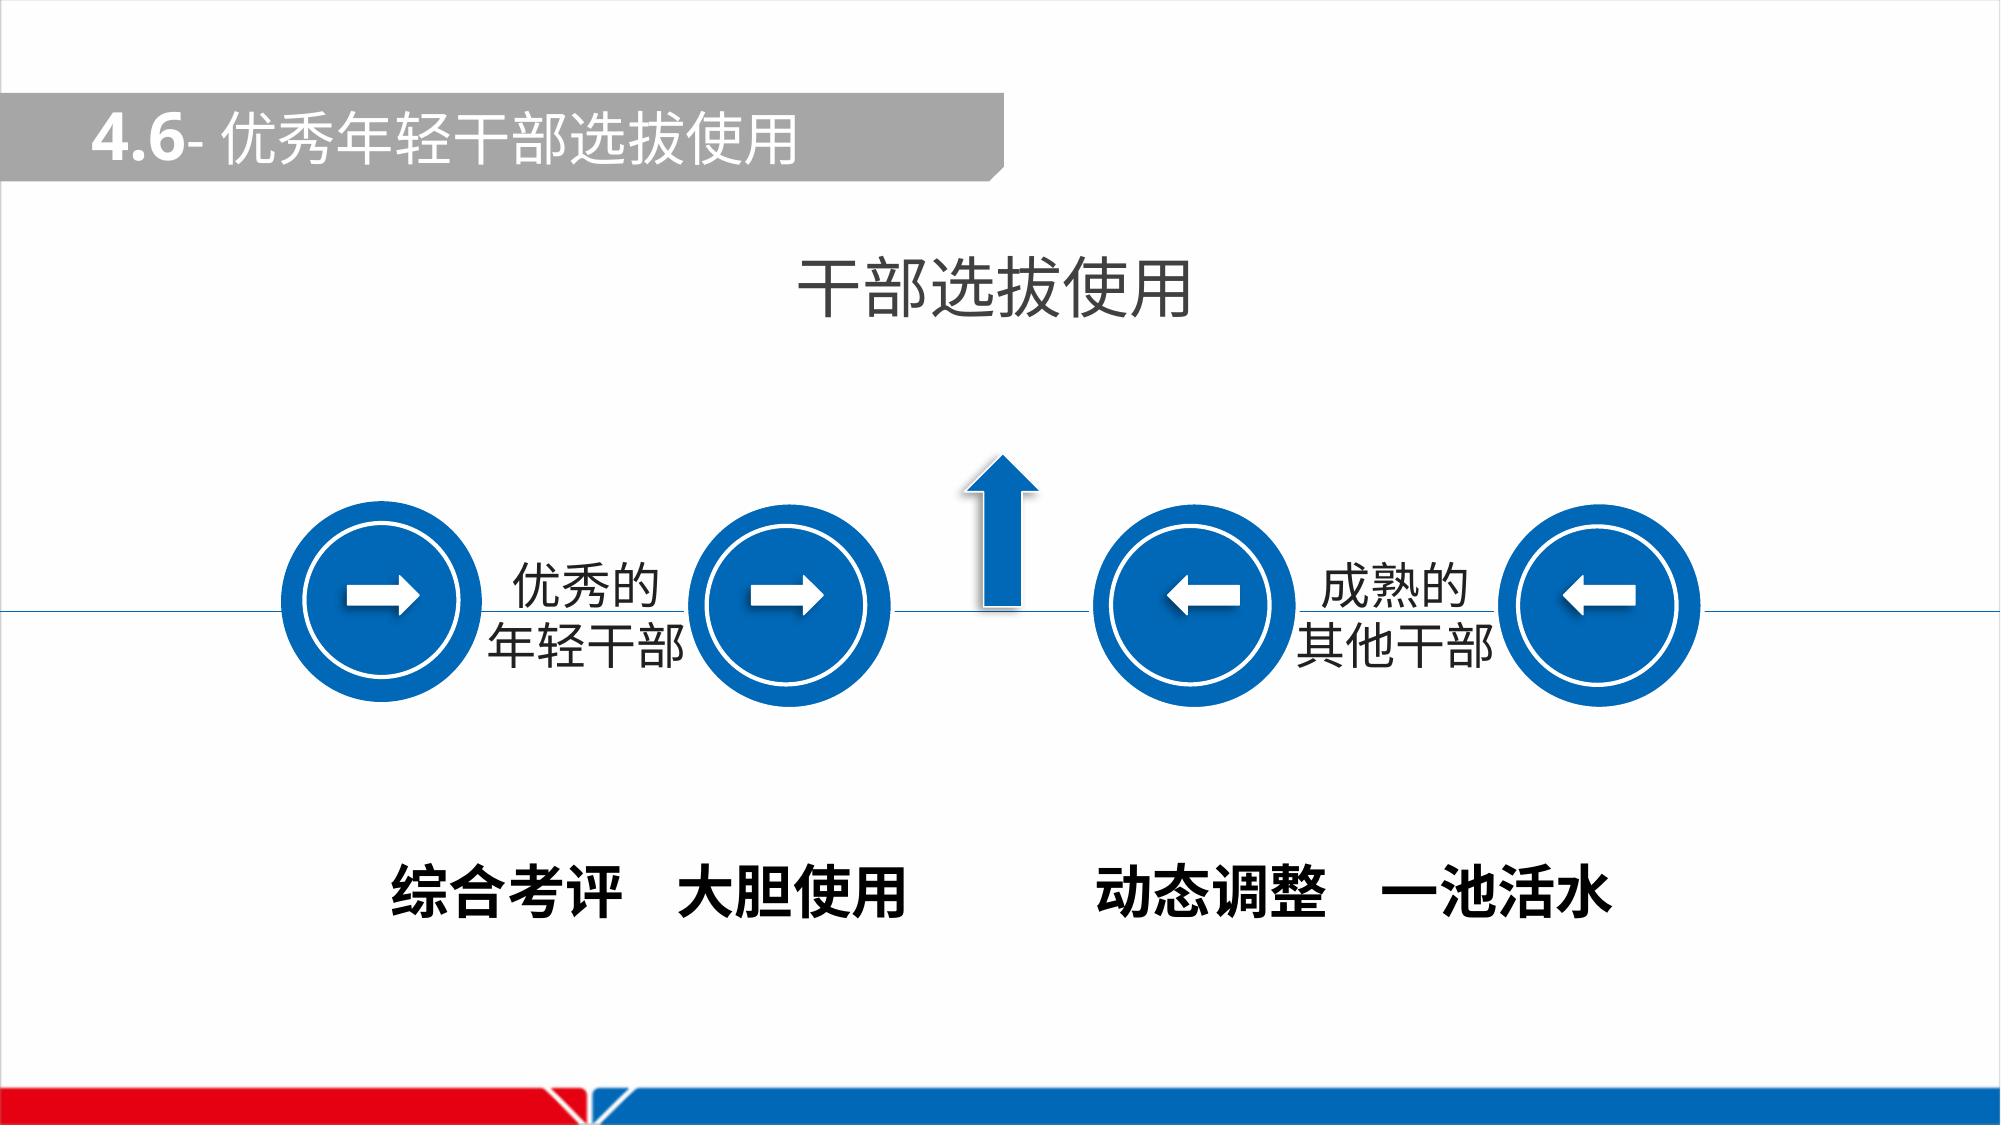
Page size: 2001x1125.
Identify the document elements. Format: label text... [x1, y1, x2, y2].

text_box 成熟的 其他干部 [1303, 547, 1490, 610]
text_box 优秀的 年轻干部 [487, 623, 680, 682]
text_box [685, 502, 893, 710]
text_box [280, 500, 483, 703]
text_box 成熟的 其他干部 [1303, 623, 1490, 682]
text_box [1495, 501, 1703, 710]
picture [0, 0, 2001, 1125]
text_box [0, 29, 2000, 248]
text_box 优秀的 年轻干部 [487, 547, 680, 610]
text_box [1090, 502, 1298, 710]
text_box 干部选拔使用 [780, 259, 1327, 334]
text_box [964, 453, 1042, 607]
text_box 综合考评 大胆使用 动态调整 一池活水 [49, 847, 1956, 933]
